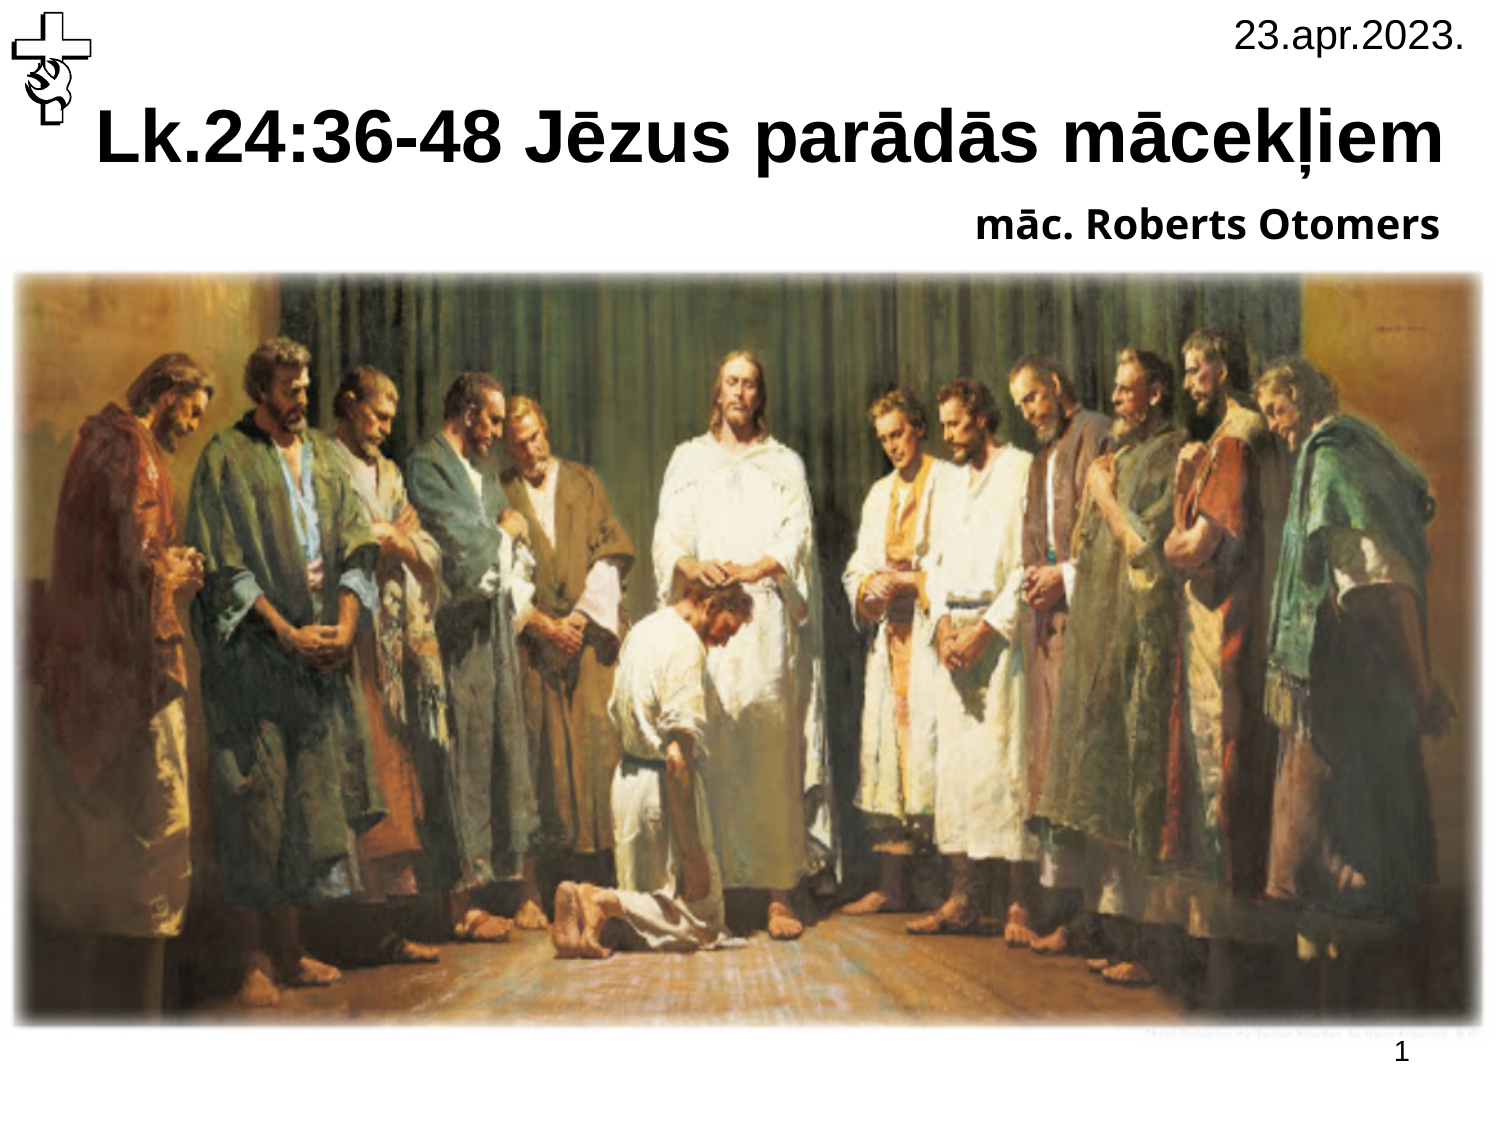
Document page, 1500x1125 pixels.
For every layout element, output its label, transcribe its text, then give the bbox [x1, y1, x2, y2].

picture [0, 257, 1498, 1044]
text_box māc. Roberts Otomers [915, 190, 1500, 255]
slide_number 1 [1074, 1052, 1426, 1103]
picture [11, 11, 92, 126]
text_box 23.apr.2023. [1218, 0, 1500, 65]
title Lk.24:36-48 Jēzus parādās mācekļiem [40, 43, 1500, 221]
